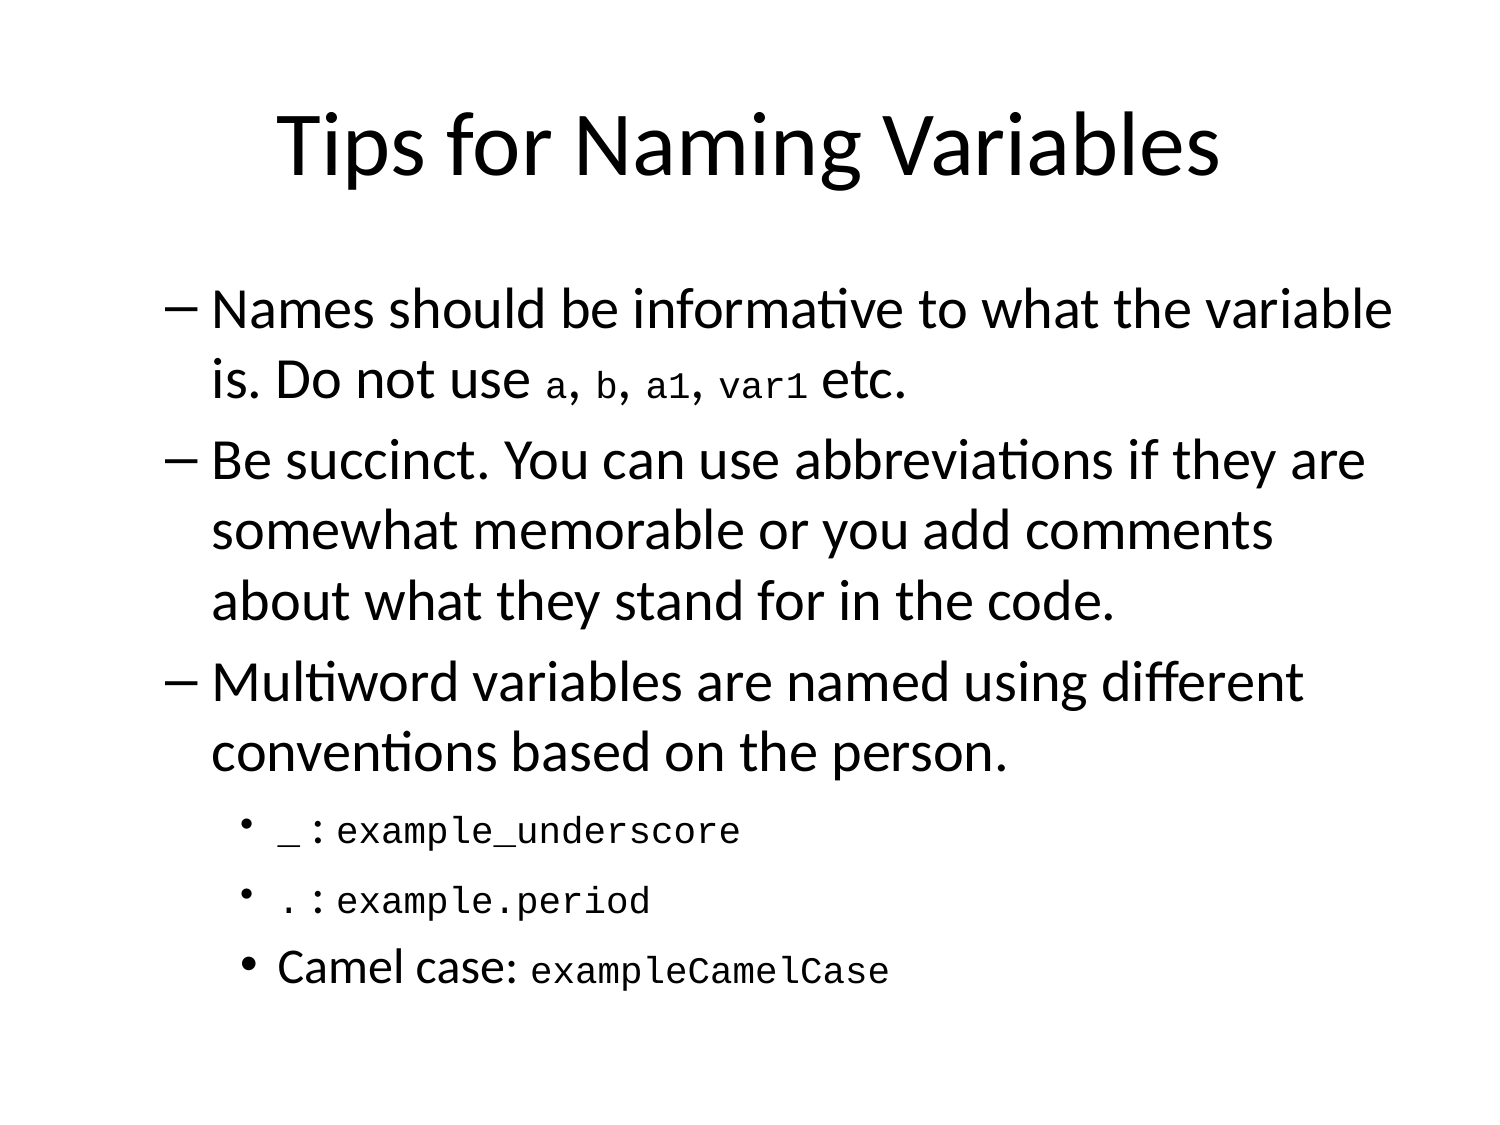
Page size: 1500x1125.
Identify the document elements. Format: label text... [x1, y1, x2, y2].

title Tips for Naming Variables [75, 45, 1425, 233]
list Names should be informative to what the variable is. Do not use a, b, a1, var1 etc. Be succinct. You can use abbreviations if they are somewhat memorable or you add comments about what they stand for in the code. Multiword variables are named using different conventions based on the person. _ : example_underscore . : example.period Camel case: exampleCamelCase [75, 262, 1425, 1005]
